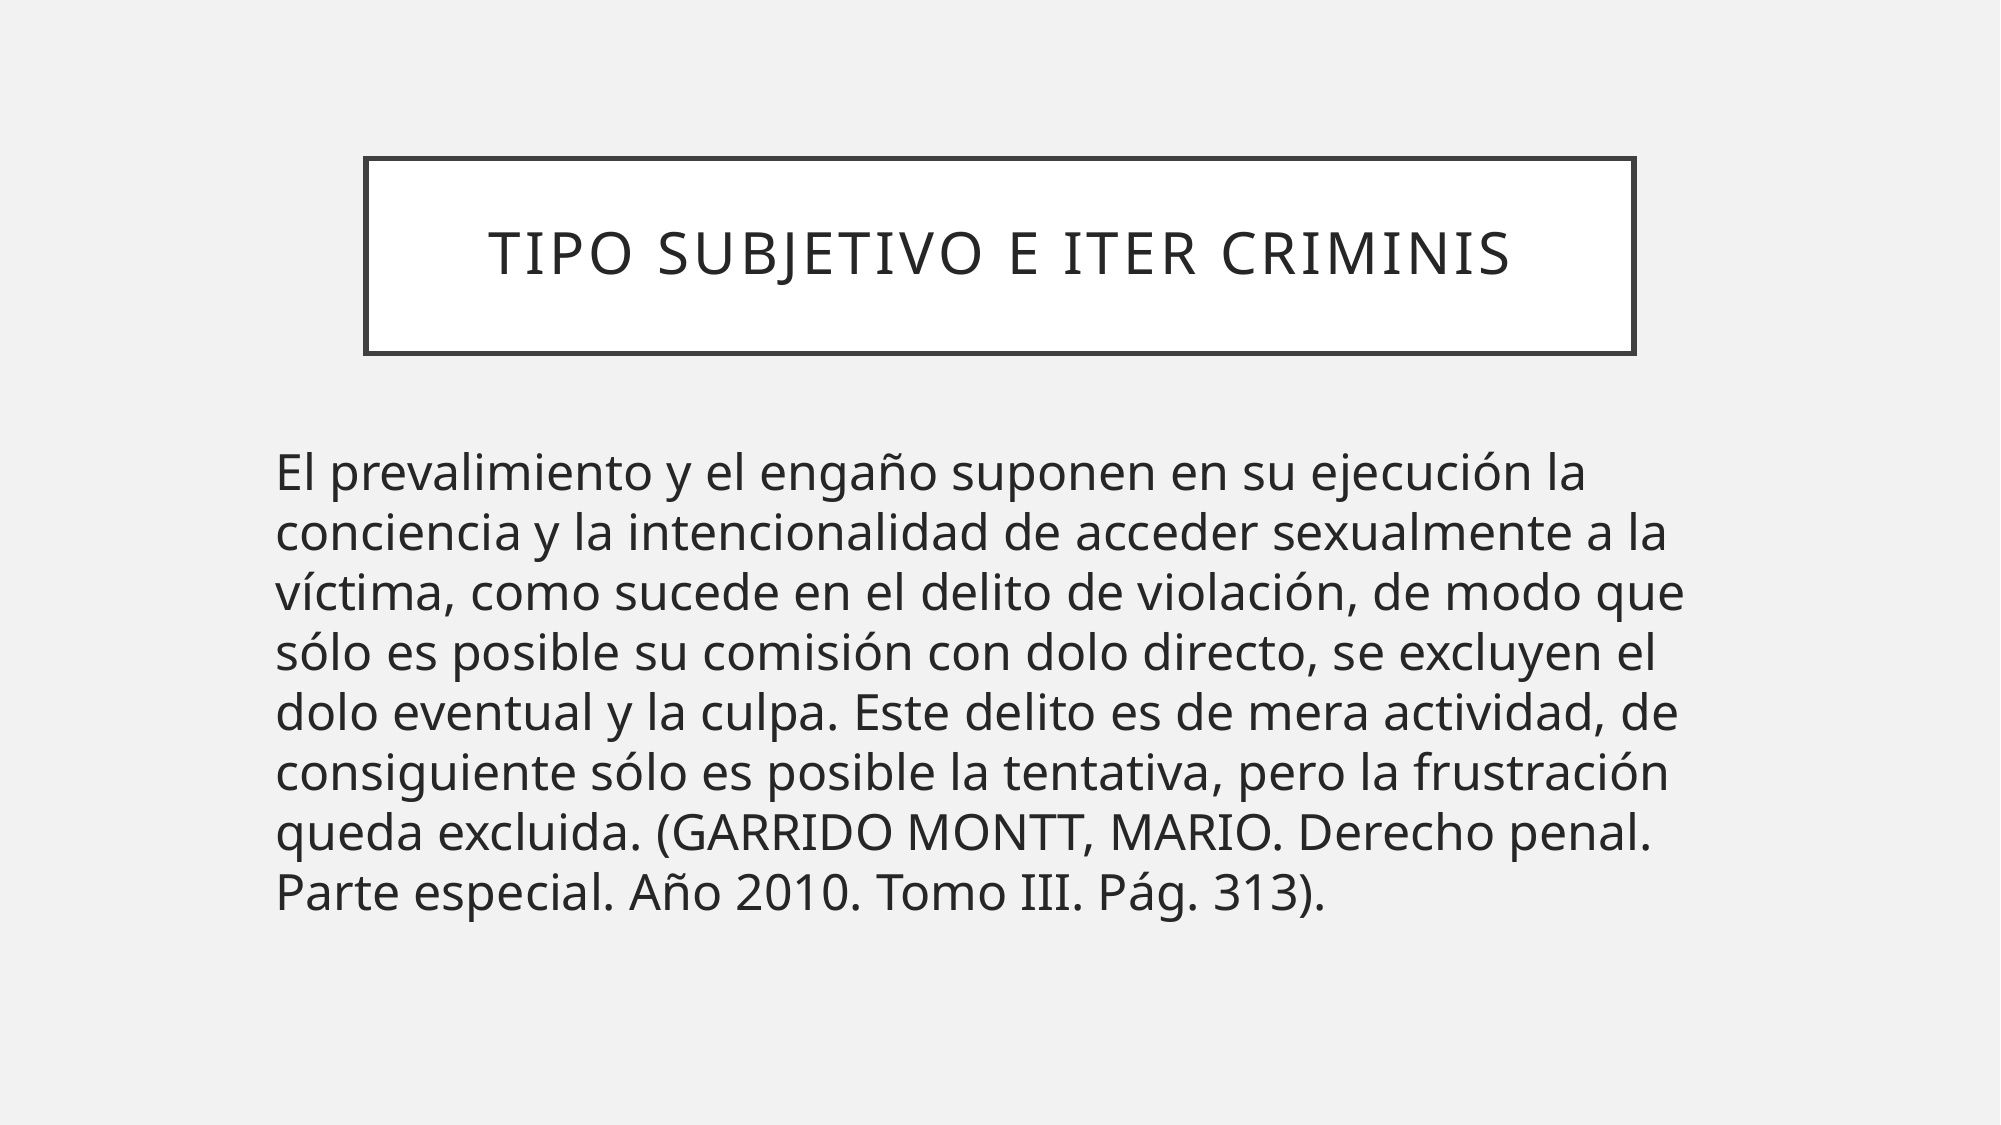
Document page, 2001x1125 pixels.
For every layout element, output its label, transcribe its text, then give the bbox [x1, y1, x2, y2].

title Tipo subjetivo e iter criminis [363, 156, 1637, 356]
list El prevalimiento y el engaño suponen en su ejecución la conciencia y la intencionalidad de acceder sexualmente a la víctima, como sucede en el delito de violación, de modo que sólo es posible su comisión con dolo directo, se excluyen el dolo eventual y la culpa. Este delito es de mera actividad, de consiguiente sólo es posible la tentativa, pero la frustración queda excluida. (GARRIDO MONTT, MARIO. Derecho penal. Parte especial. Año 2010. Tomo III. Pág. 313). [260, 432, 1735, 942]
